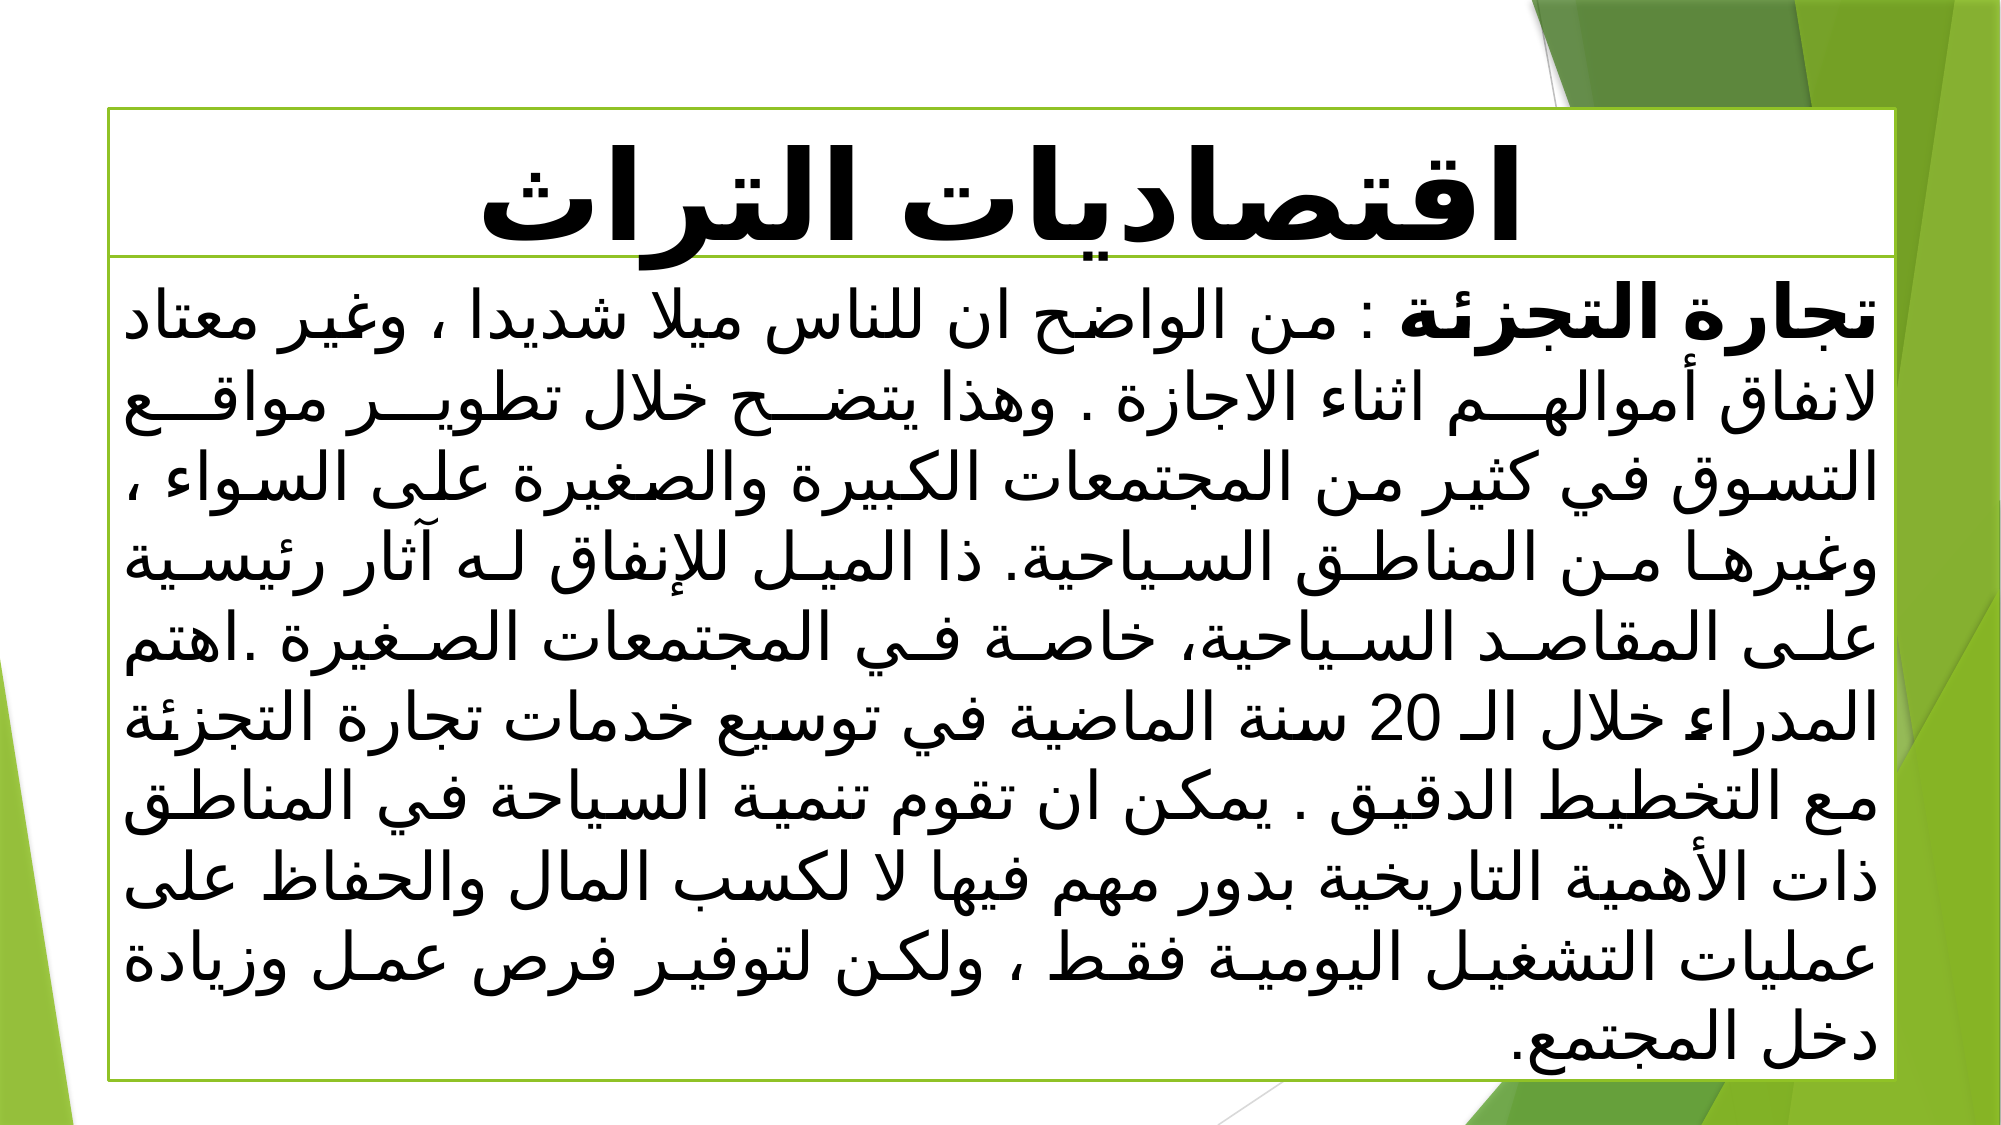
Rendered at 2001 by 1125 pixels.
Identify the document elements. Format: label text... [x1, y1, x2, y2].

text_box تجارة التجزئة : من الواضح ان للناس ميلا شديدا ، وغير معتاد لانفاق أموالهم اثناء الاجازة . وهذا يتضح خلال تطوير مواقع التسوق في كثير من المجتمعات الكبيرة والصغيرة على السواء ، وغيرها من المناطق السياحية. ذا الميل للإنفاق له آثار رئيسية على المقاصد السياحية، خاصة في المجتمعات الصغيرة .اهتم المدراء خلال الـ 20 سنة الماضية في توسيع خدمات تجارة التجزئة مع التخطيط الدقيق . يمكن ان تقوم تنمية السياحة في المناطق ذات الأهمية التاريخية بدور مهم فيها لا لكسب المال والحفاظ على عمليات التشغيل اليومية فقط ، ولكن لتوفير فرص عمل وزيادة دخل المجتمع. [107, 258, 1897, 1082]
title اقتصاديات التراث [107, 107, 1897, 258]
